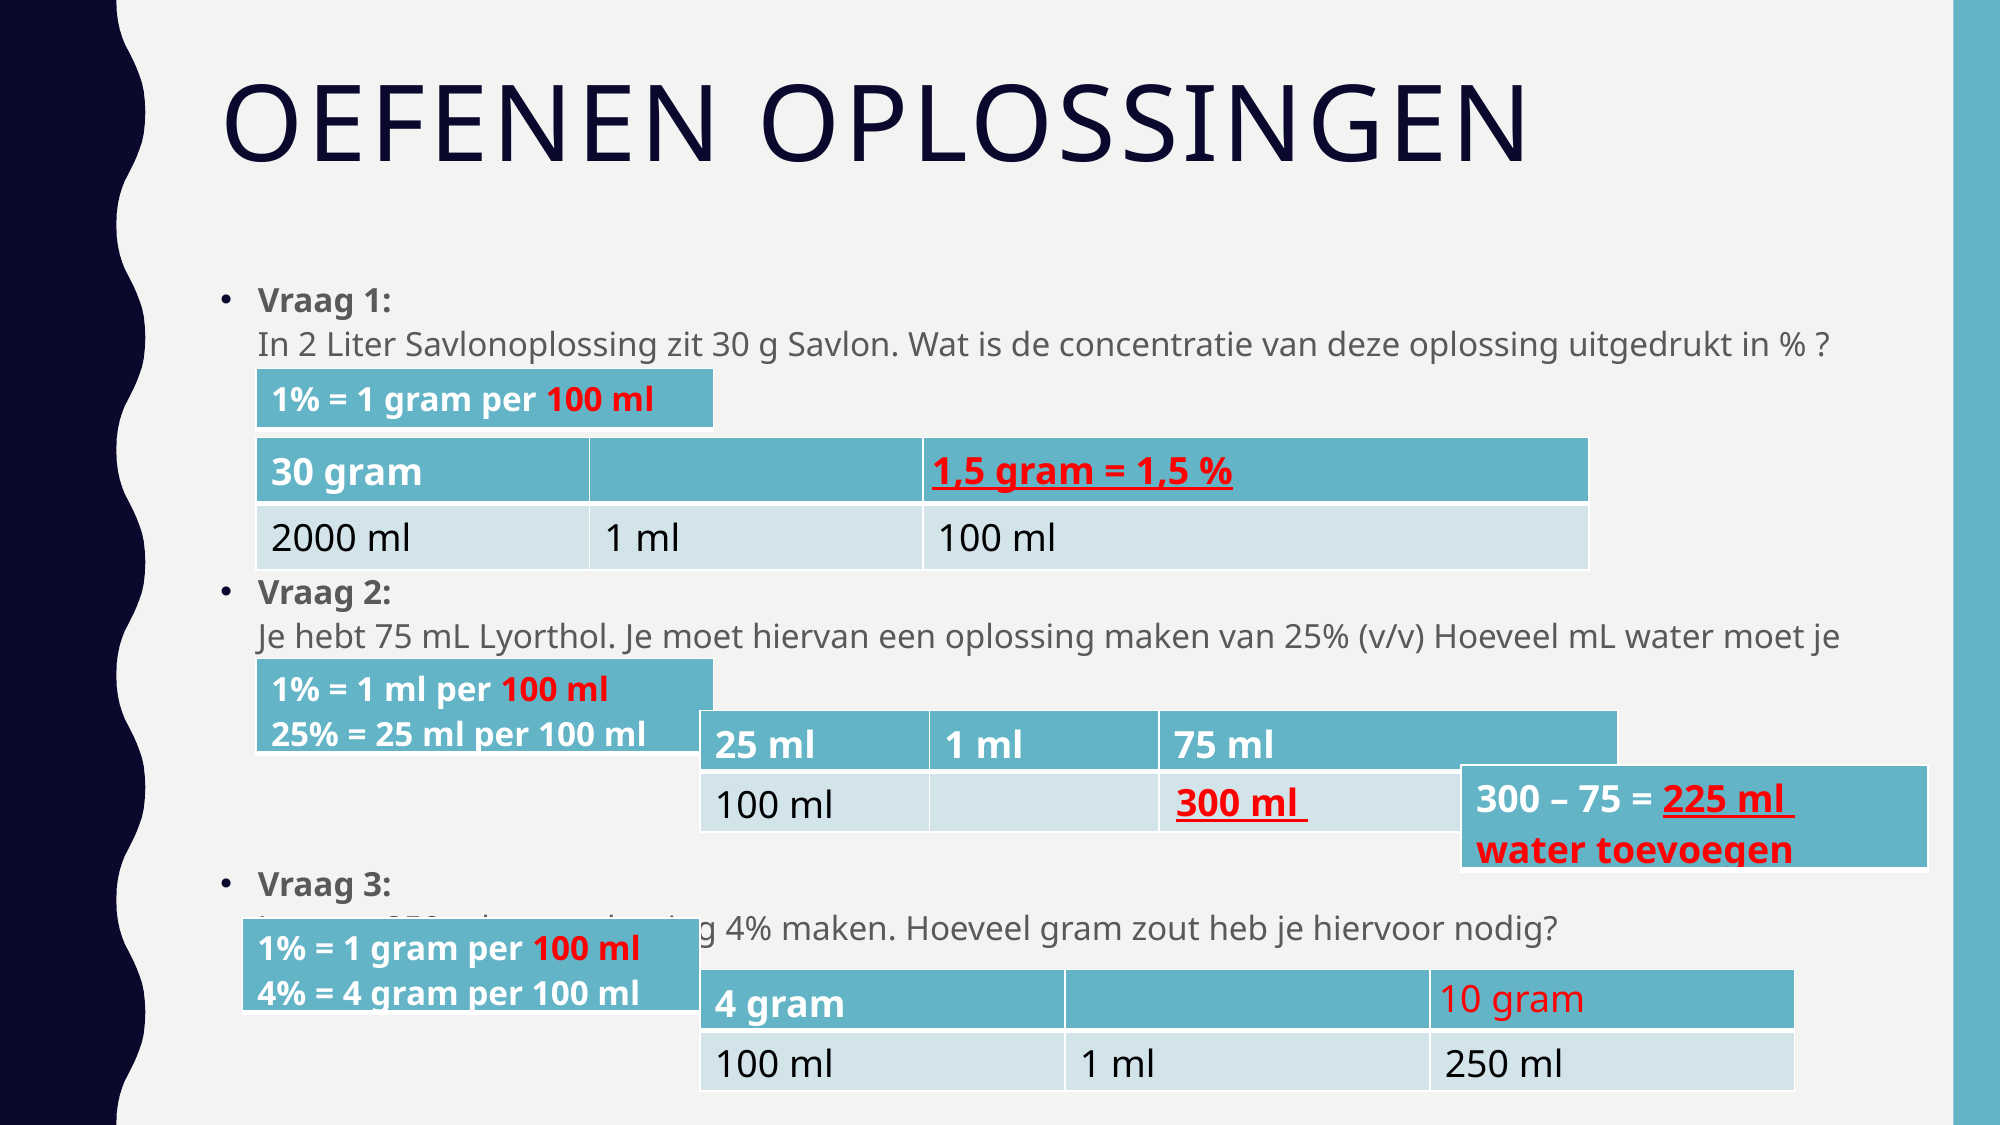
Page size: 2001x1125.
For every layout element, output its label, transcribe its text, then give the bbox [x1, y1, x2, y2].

table_cell [1323, 774, 1460, 831]
table_header 300 – 75 = 225 ml water toevoegen [1462, 766, 1927, 867]
table_cell 2000 ml [257, 506, 589, 569]
table_header [1601, 970, 1794, 1028]
table_header [1066, 970, 1424, 1028]
table_cell 100 ml [701, 774, 929, 831]
text_box 300 ml [1161, 771, 1323, 832]
table_header [590, 438, 922, 501]
table_cell 250 ml [1431, 1033, 1794, 1090]
table_cell 1 ml [590, 506, 922, 569]
table_header 1% = 1 ml per 100 ml 25% = 25 ml per 100 ml [257, 659, 713, 751]
table_header 1 ml [930, 711, 1158, 769]
table_header 4 gram [701, 970, 1064, 1028]
table_cell 100 ml [924, 506, 1588, 569]
table_header 75 ml [1160, 711, 1617, 769]
title Oefenen oplossingen [205, 62, 1875, 267]
text_box 10 gram [1424, 967, 1601, 1028]
table_header 25 ml [701, 711, 929, 769]
list Vraag 1: In 2 Liter Savlonoplossing zit 30 g Savlon. Wat is de concentratie van deze oplossing uitgedrukt in % ? Vraag 2: Je hebt 75 mL Lyorthol. Je moet hiervan een oplossing maken van 25% (v/v) Hoeveel mL water moet je toevoegen? Vraag 3: Je moet 250 ml zoutoplossing 4% maken. Hoeveel gram zout heb je hiervoor nodig? [205, 267, 1875, 1125]
table_cell 1 ml [1066, 1033, 1429, 1090]
table_header 1% = 1 gram per 100 ml 4% = 4 gram per 100 ml [243, 919, 699, 1010]
table_header [924, 438, 1588, 501]
table_header 30 gram [257, 438, 589, 501]
table_cell [930, 774, 1158, 831]
table_cell 100 ml [701, 1033, 1064, 1090]
table_header 1% = 1 gram per 100 ml [257, 369, 713, 427]
text_box 1,5 gram = 1,5 % [917, 439, 1248, 500]
